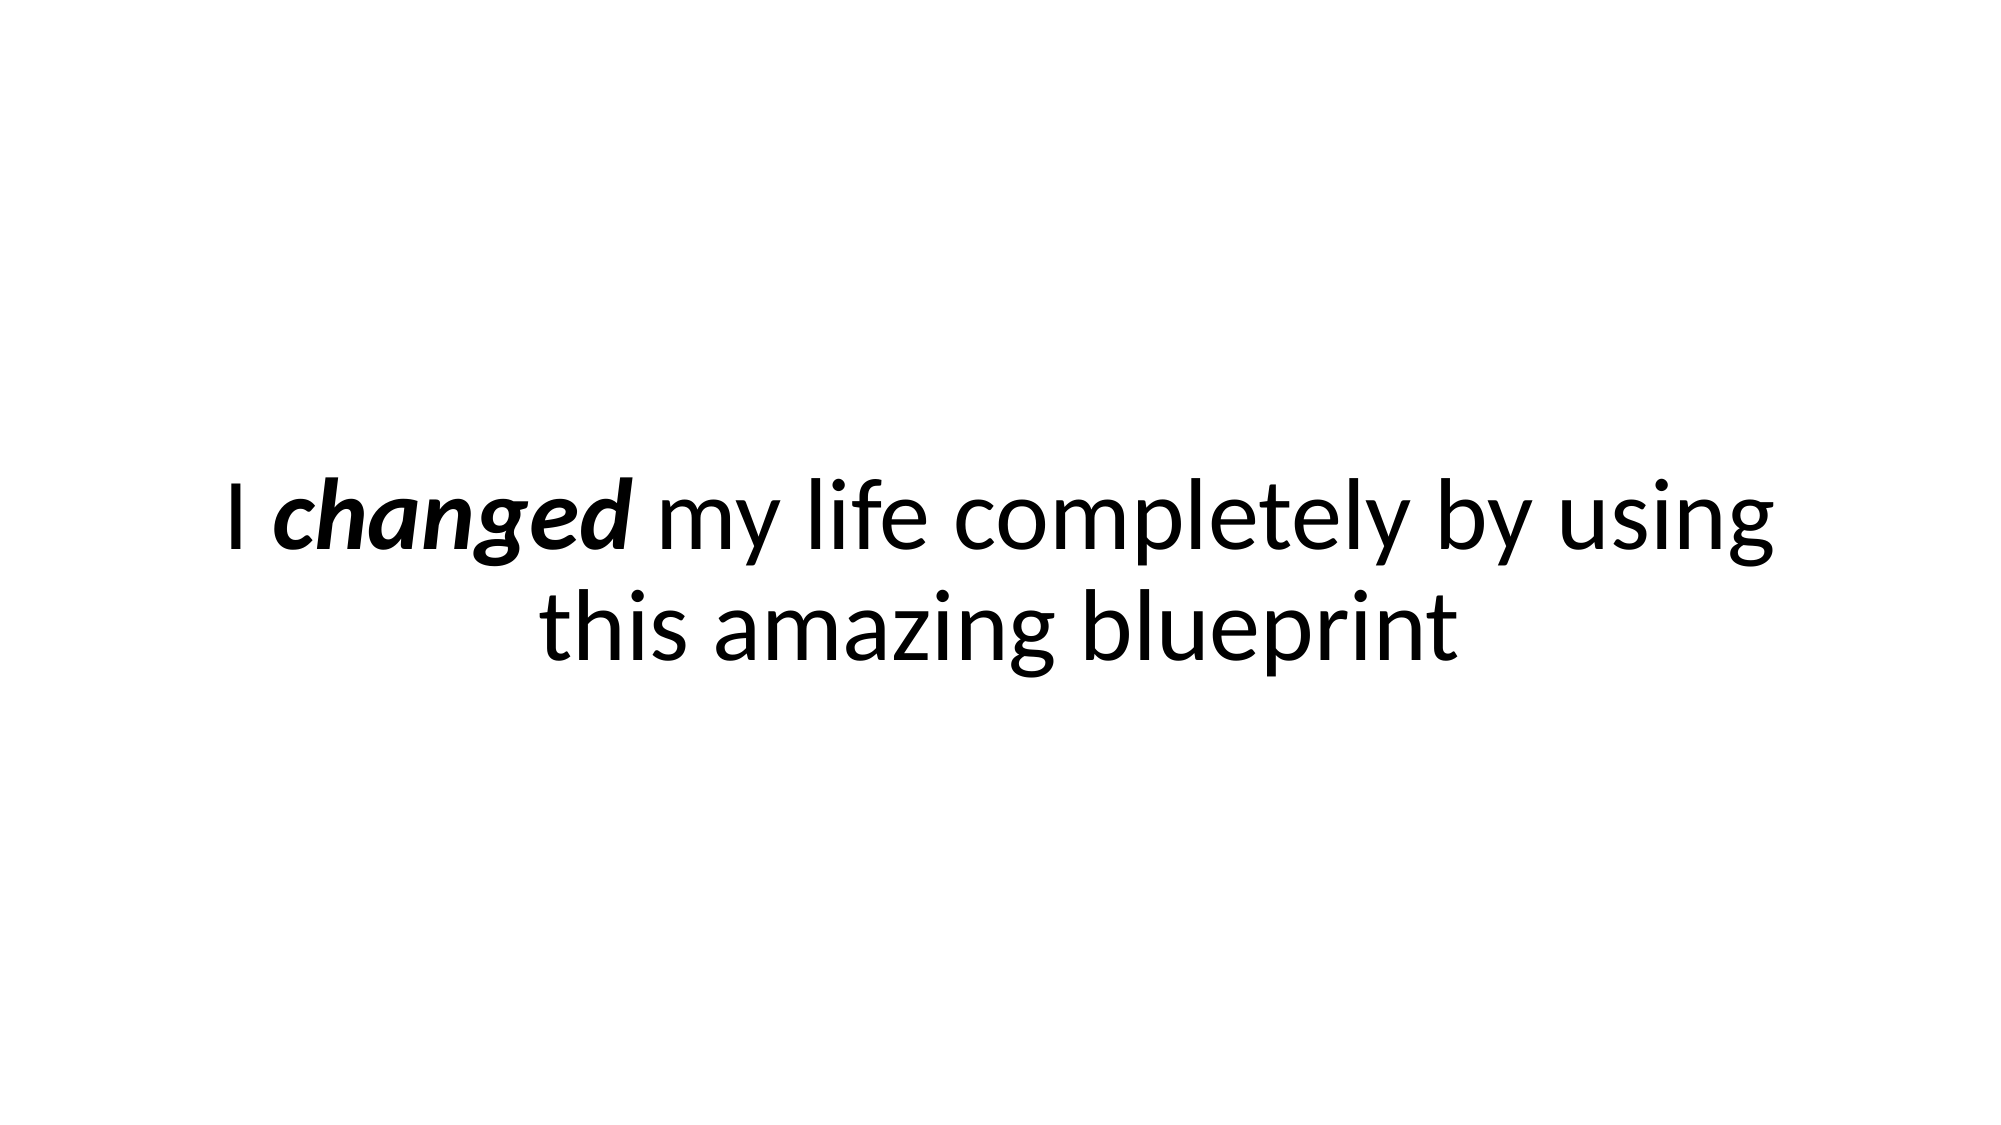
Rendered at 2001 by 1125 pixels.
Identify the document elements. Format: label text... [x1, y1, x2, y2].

list I changed my life completely by using this amazing blueprint [171, 454, 1829, 1045]
